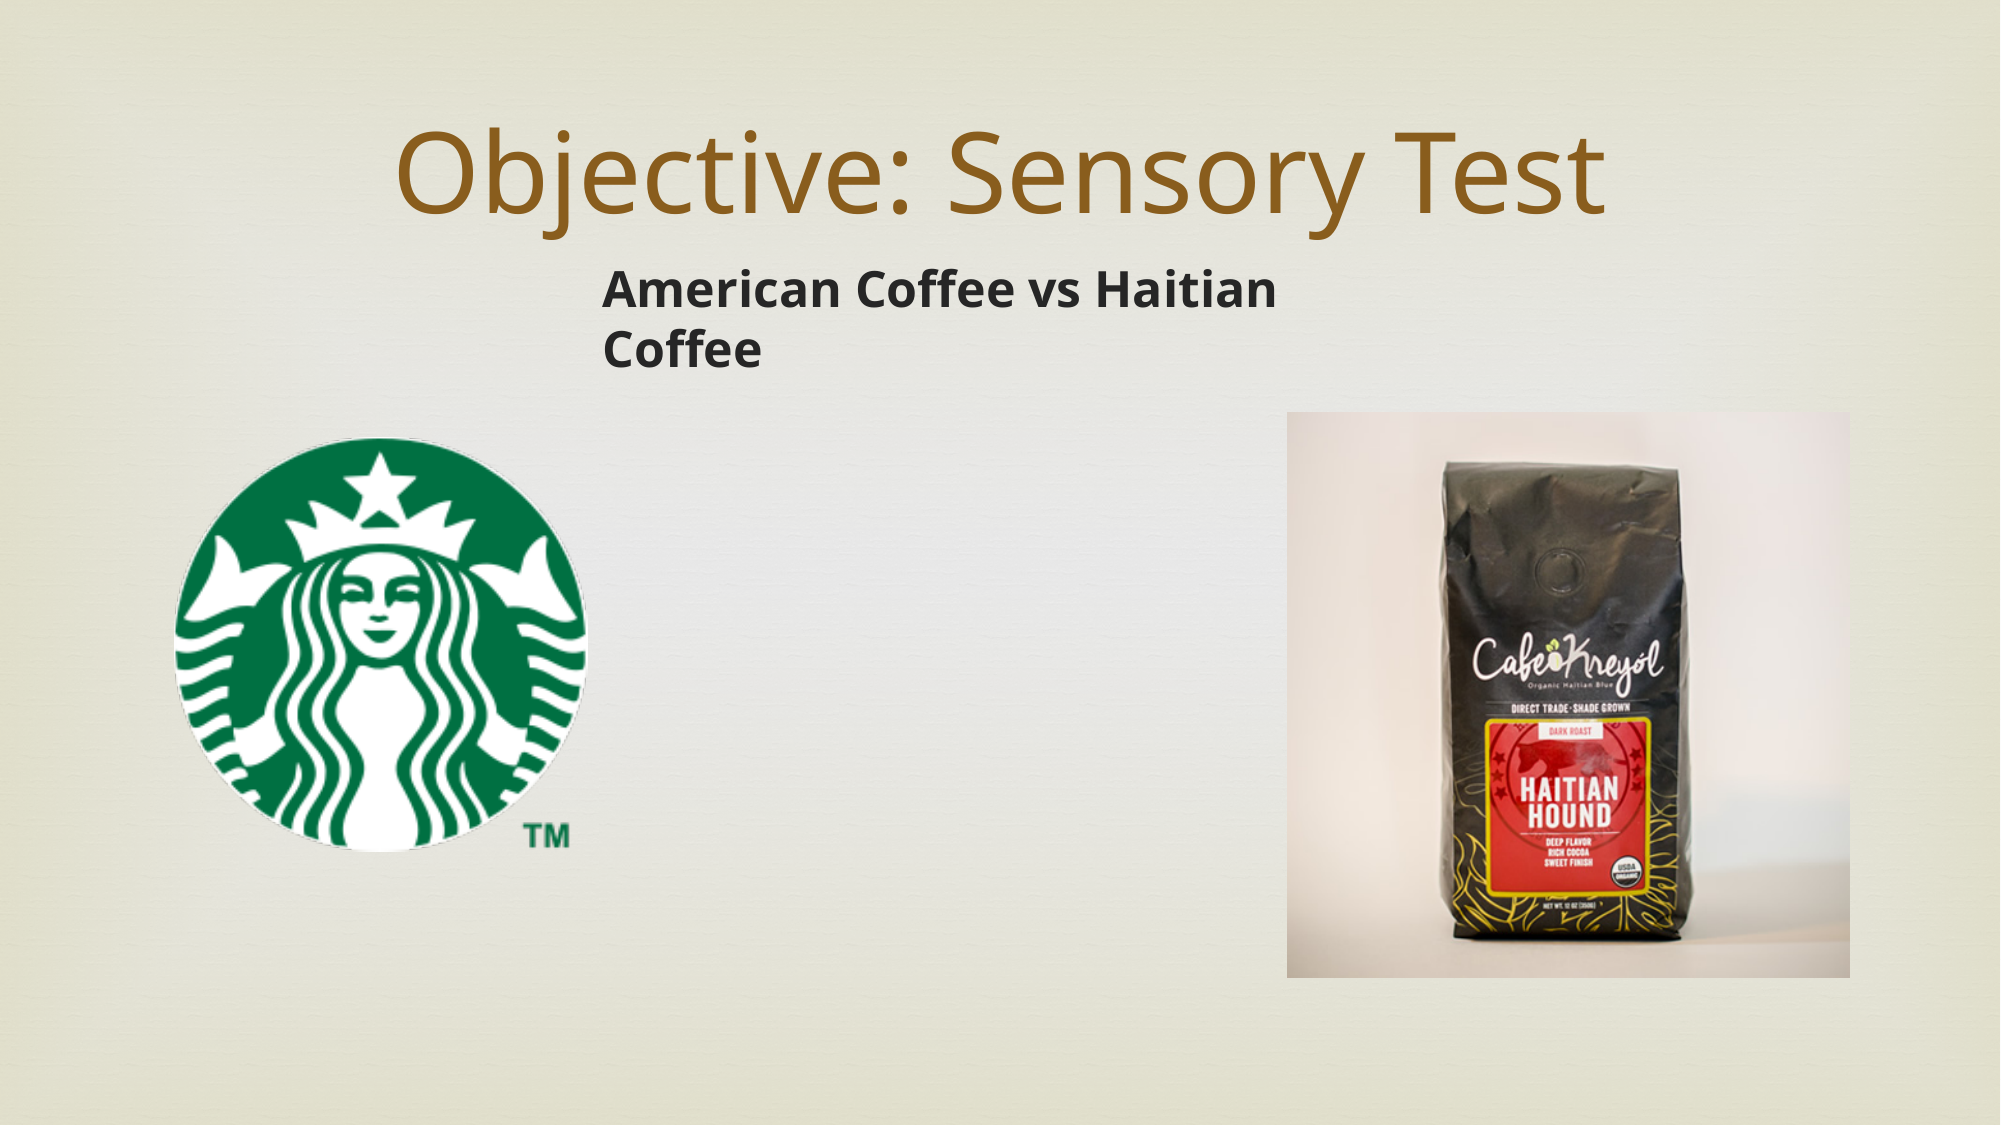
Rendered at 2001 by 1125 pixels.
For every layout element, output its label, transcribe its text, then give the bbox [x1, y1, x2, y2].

title Objective: Sensory Test [137, 59, 1863, 278]
picture [1286, 411, 1851, 978]
list American Coffee vs Haitian Coffee [587, 249, 1434, 386]
picture [174, 436, 588, 853]
